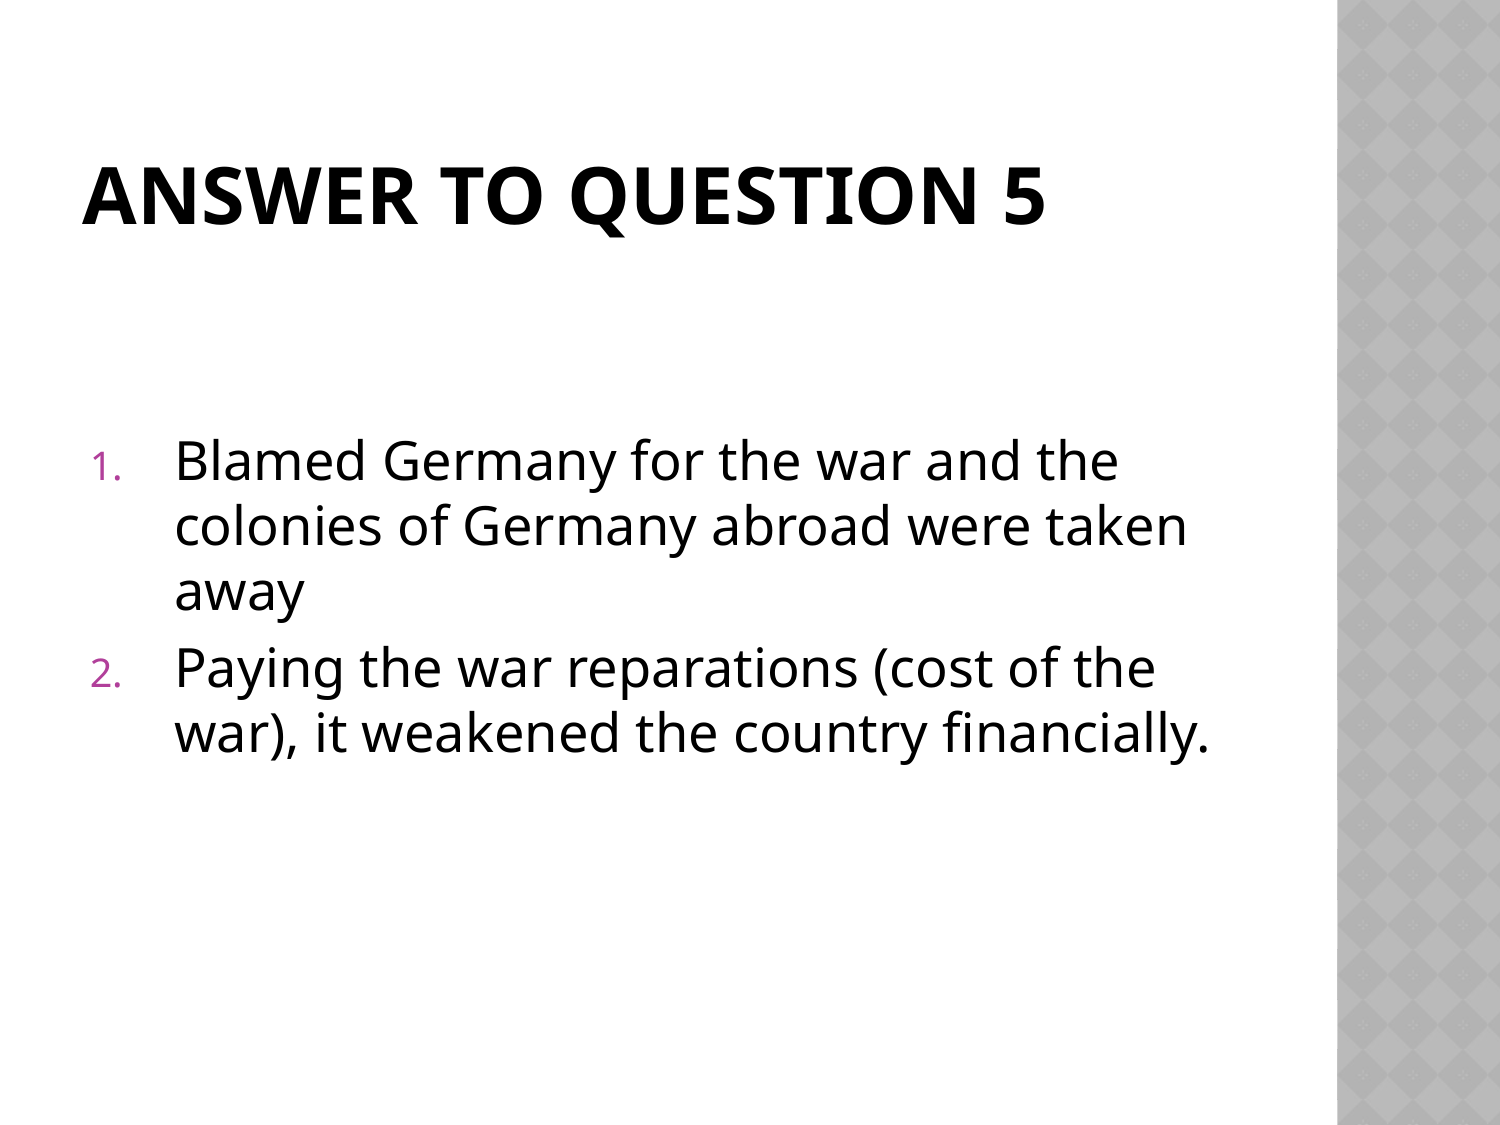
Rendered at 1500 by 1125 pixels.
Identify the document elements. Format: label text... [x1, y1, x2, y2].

title Answer to Question 5 [75, 52, 1263, 240]
list Blamed Germany for the war and the colonies of Germany abroad were taken away Paying the war reparations (cost of the war), it weakened the country financially. [75, 264, 1263, 1059]
